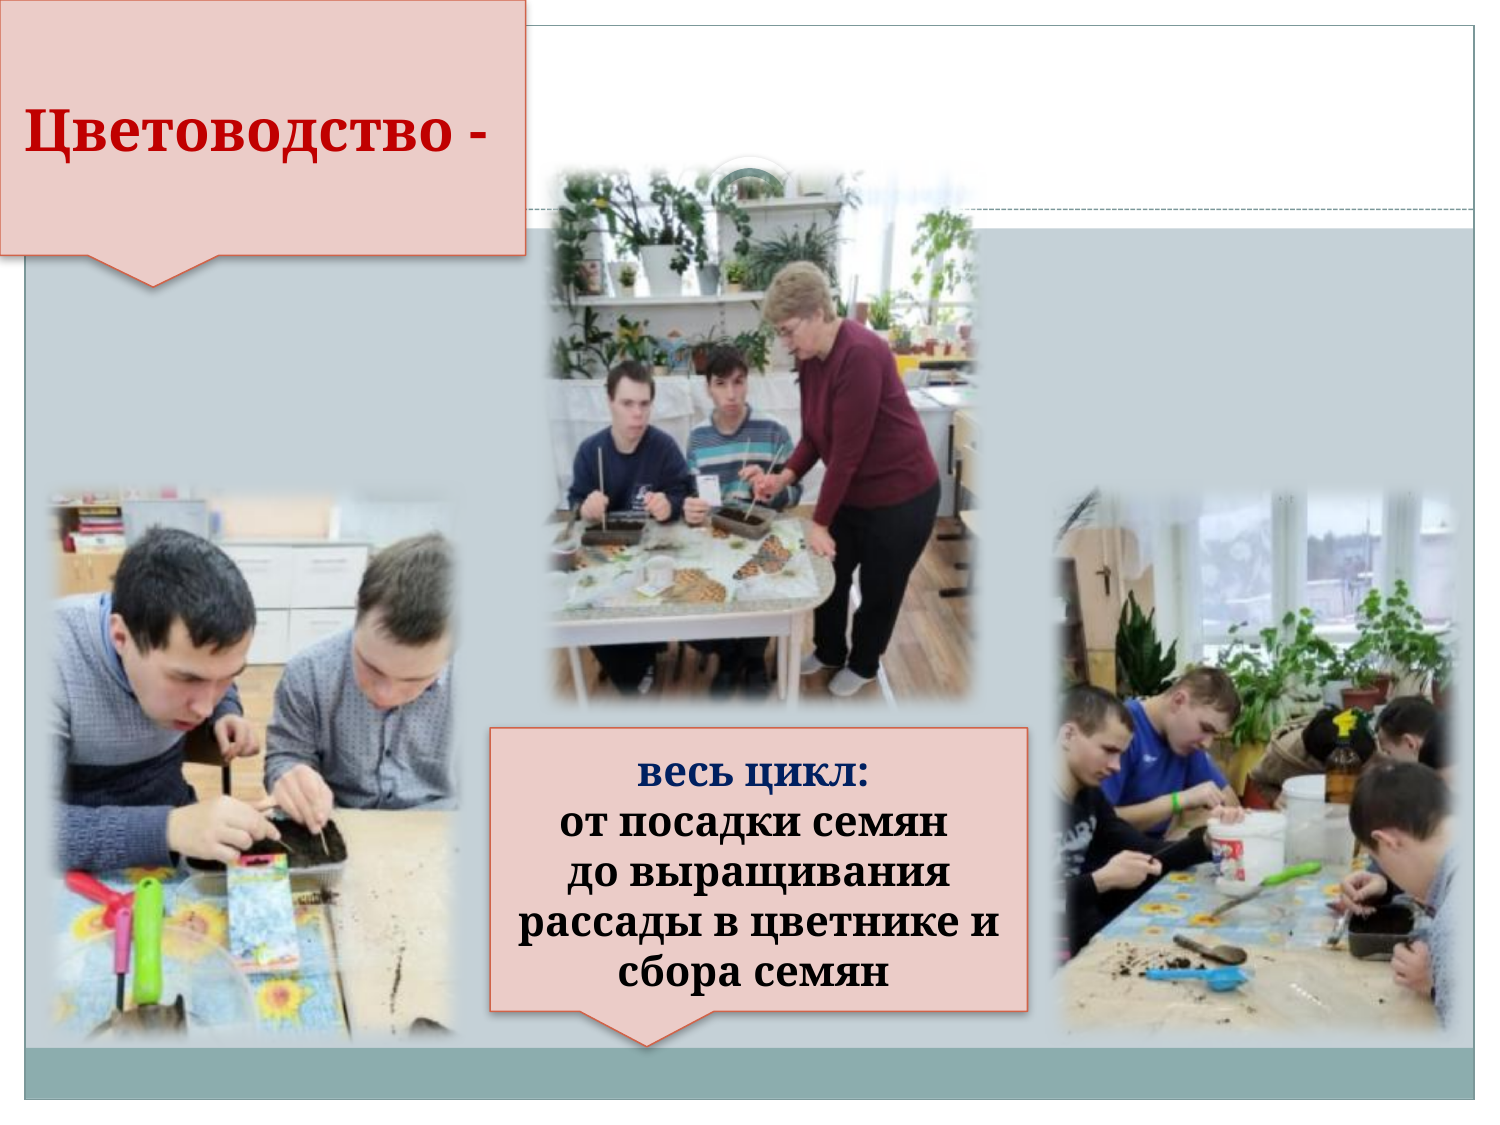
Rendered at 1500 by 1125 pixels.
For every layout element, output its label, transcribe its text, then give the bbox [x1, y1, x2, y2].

picture [1045, 479, 1467, 1048]
picture [537, 160, 987, 717]
text_box весь цикл: от посадки семян до выращивания рассады в цветнике и сбора семян [489, 727, 1029, 1048]
text_box Цветоводство - [0, 0, 527, 288]
picture [41, 479, 467, 1048]
